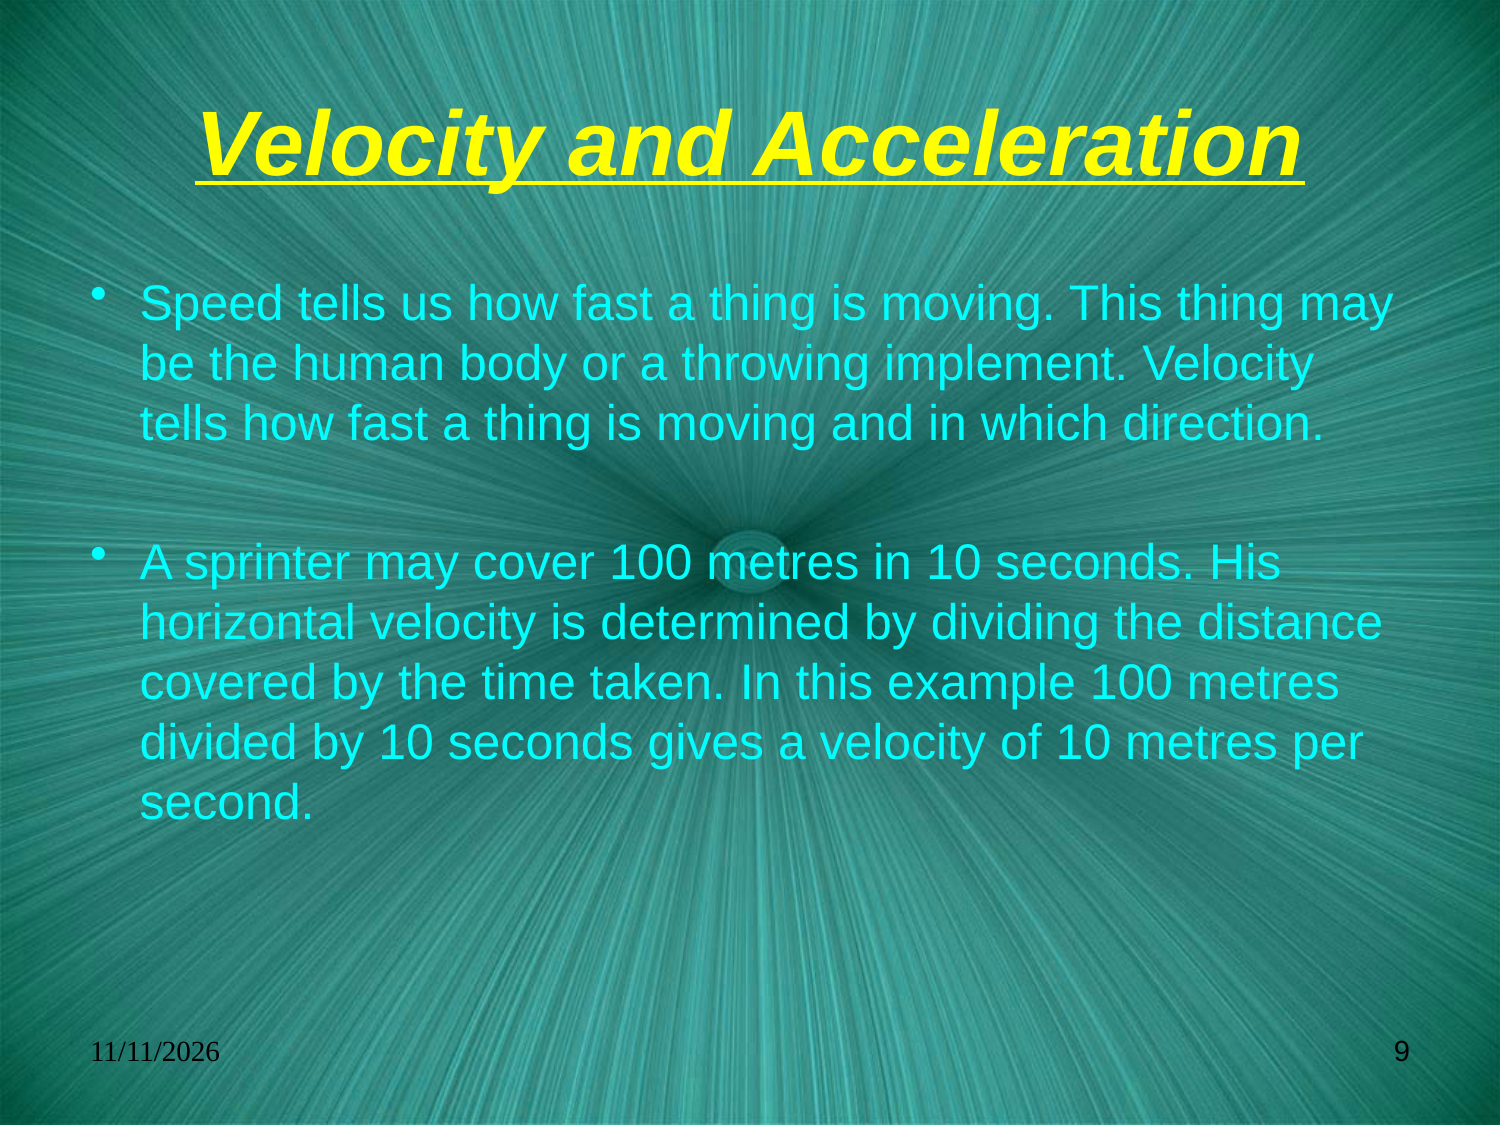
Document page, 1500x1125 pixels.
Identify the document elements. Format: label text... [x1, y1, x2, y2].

picture [0, 0, 1500, 1125]
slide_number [74, 1024, 426, 1103]
list Speed tells us how fast a thing is moving. This thing may be the human body or a throwing implement. Velocity tells how fast a thing is moving and in which direction. A sprinter may cover 100 metres in 10 seconds. His horizontal velocity is determined by dividing the distance covered by the time taken. In this example 100 metres divided by 10 seconds gives a velocity of 10 metres per second. [74, 262, 1426, 1006]
slide_number 9 [1074, 1024, 1426, 1103]
title Velocity and Acceleration [74, 44, 1426, 233]
